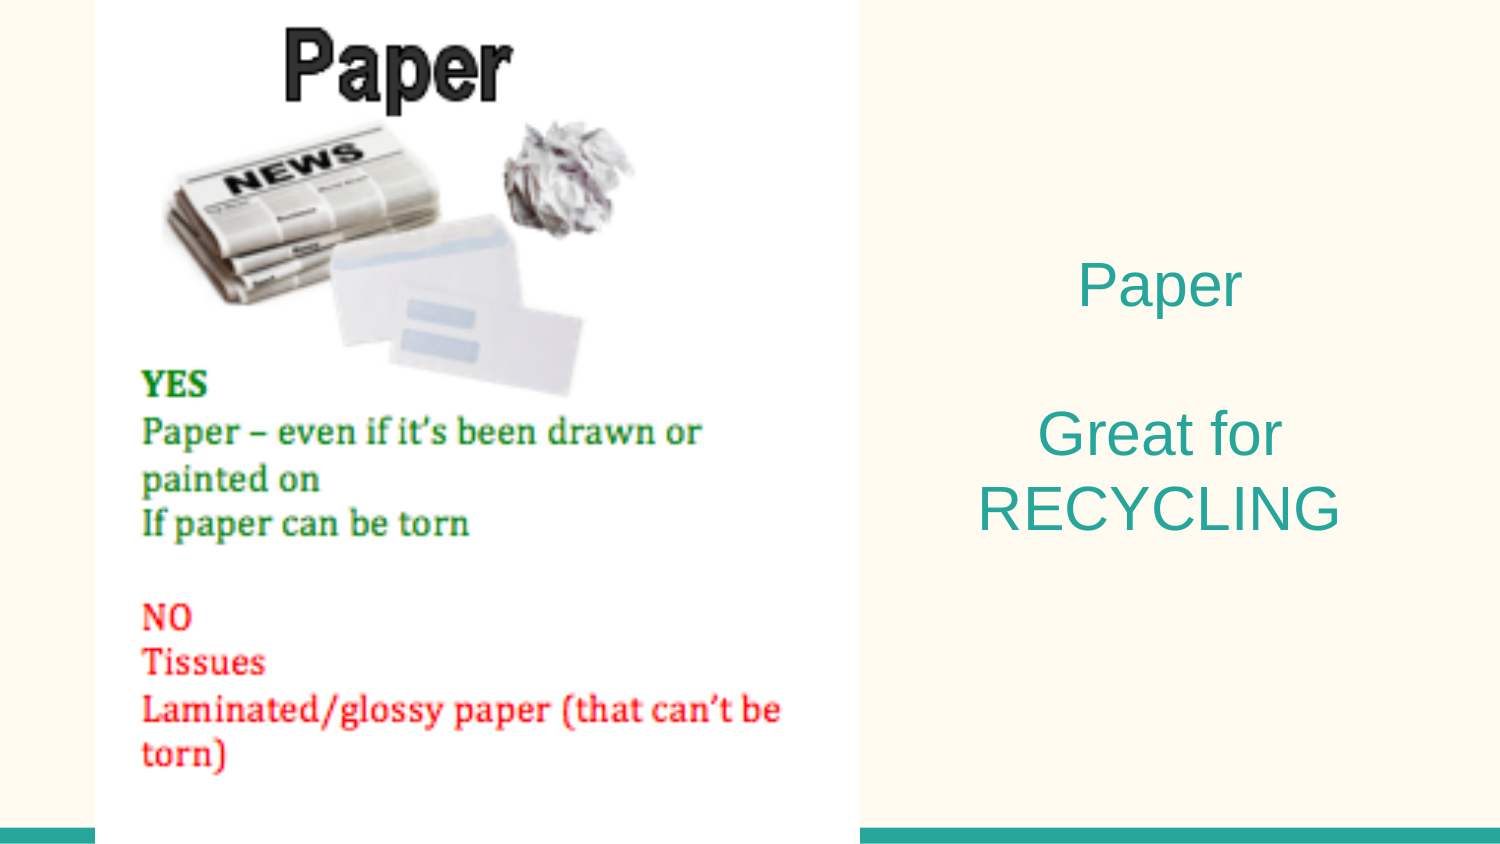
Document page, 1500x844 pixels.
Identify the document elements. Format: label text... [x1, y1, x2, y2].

text_box Paper Great for RECYCLING [885, 228, 1436, 588]
picture [95, 0, 861, 844]
